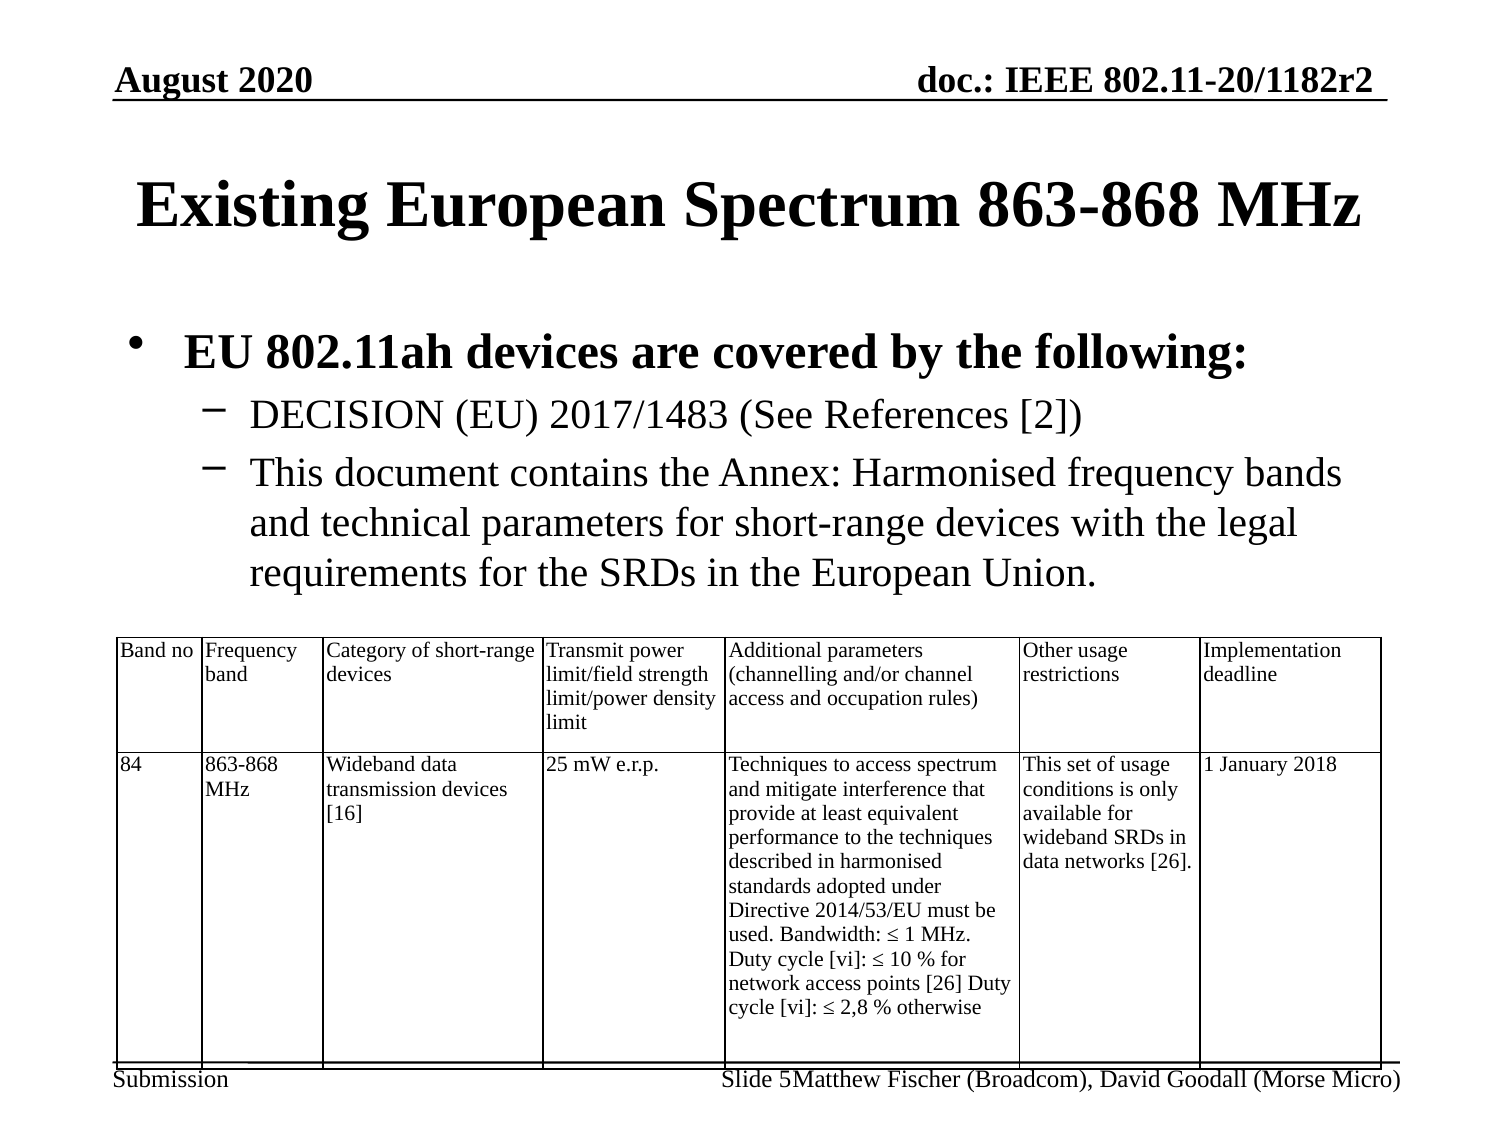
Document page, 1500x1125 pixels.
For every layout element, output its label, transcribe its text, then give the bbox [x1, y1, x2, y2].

table_header Additional parameters (channelling and/or channel access and occupation rules) [726, 638, 1019, 752]
table_cell 25 mW e.r.p. [544, 753, 724, 1068]
list EU 802.11ah devices are covered by the following: DECISION (EU) 2017/1483 (See References [2]) This document contains the Annex: Harmonised frequency bands and technical parameters for short-range devices with the legal requirements for the SRDs in the European Union. [112, 310, 1388, 666]
table_header Other usage restrictions [1020, 638, 1199, 752]
table_cell 84 [118, 753, 201, 1068]
table_header Category of short-range devices [324, 638, 542, 752]
title Existing European Spectrum 863-868 MHz [112, 112, 1388, 288]
table_header Band no [118, 638, 201, 752]
footer Matthew Fischer (Broadcom), David Goodall (Morse Micro) [800, 1061, 1402, 1093]
table_cell 863-868 MHz [203, 753, 322, 1068]
table_cell This set of usage conditions is only available for wideband SRDs in data networks [26]. [1020, 753, 1199, 1068]
table_cell 1 January 2018 [1201, 753, 1380, 1068]
table_header Frequency band [203, 638, 322, 752]
table_cell Wideband data transmission devices [16] [324, 753, 542, 1068]
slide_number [114, 54, 316, 101]
table_header Implementation deadline [1201, 638, 1380, 752]
table_cell Techniques to access spectrum and mitigate interference that provide at least equivalent performance to the techniques described in harmonised standards adopted under Directive 2014/53/EU must be used. Bandwidth: ≤ 1 MHz. Duty cycle [vi]: ≤ 10 % for network access points [26] Duty cycle [vi]: ≤ 2,8 % otherwise [726, 753, 1019, 1068]
table_header Transmit power limit/field strength limit/power density limit [544, 638, 724, 752]
slide_number Slide 5 [712, 1070, 800, 1093]
